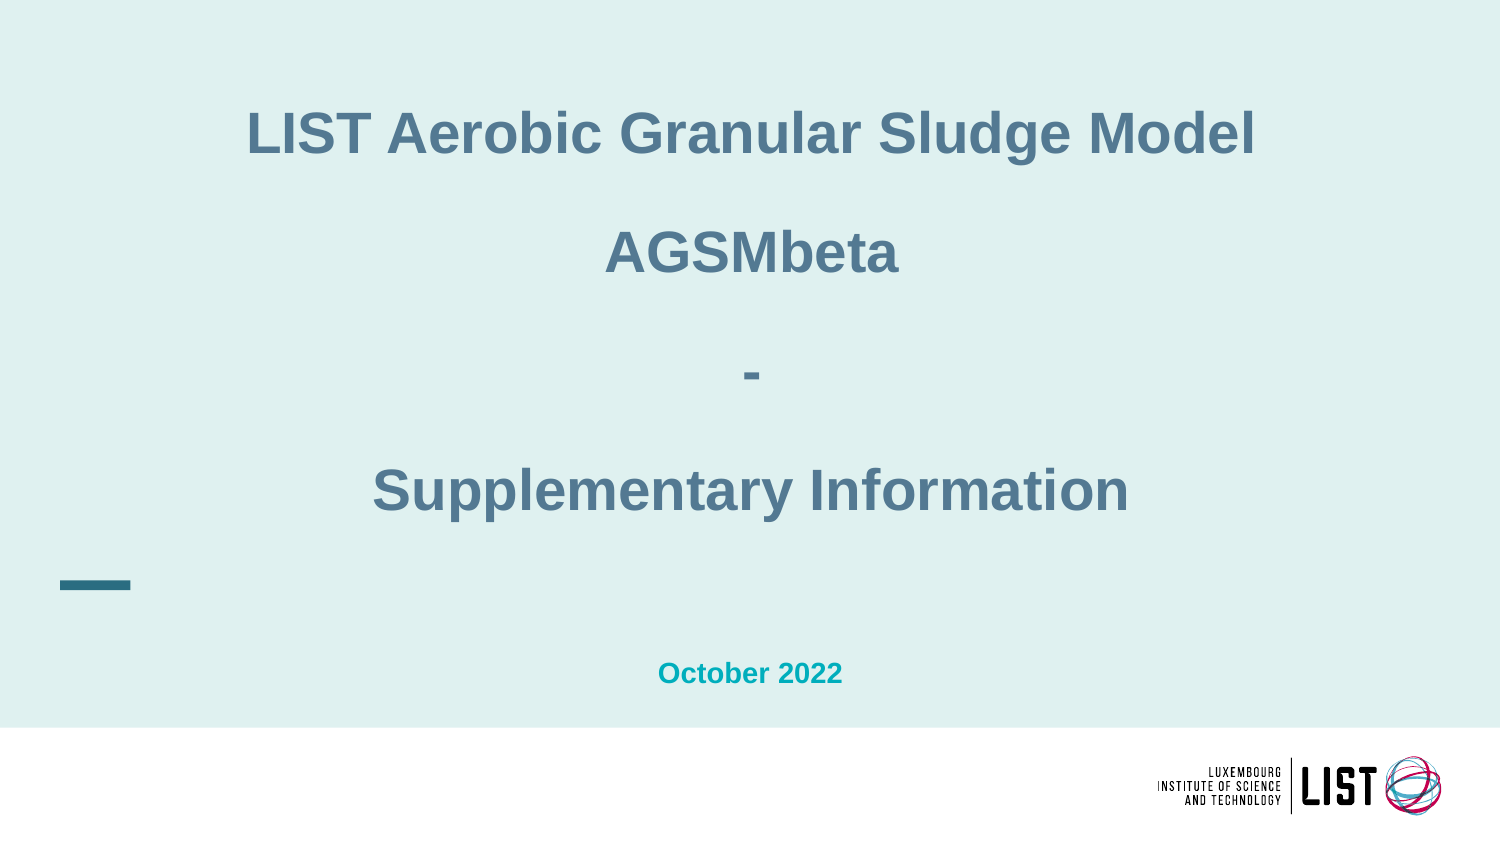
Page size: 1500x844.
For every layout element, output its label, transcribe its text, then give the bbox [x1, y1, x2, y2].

text_box [58, 578, 132, 592]
title LIST Aerobic Granular Sludge Model AGSMbeta - Supplementary Information [60, 118, 1444, 509]
list October 2022 [58, 580, 1443, 728]
